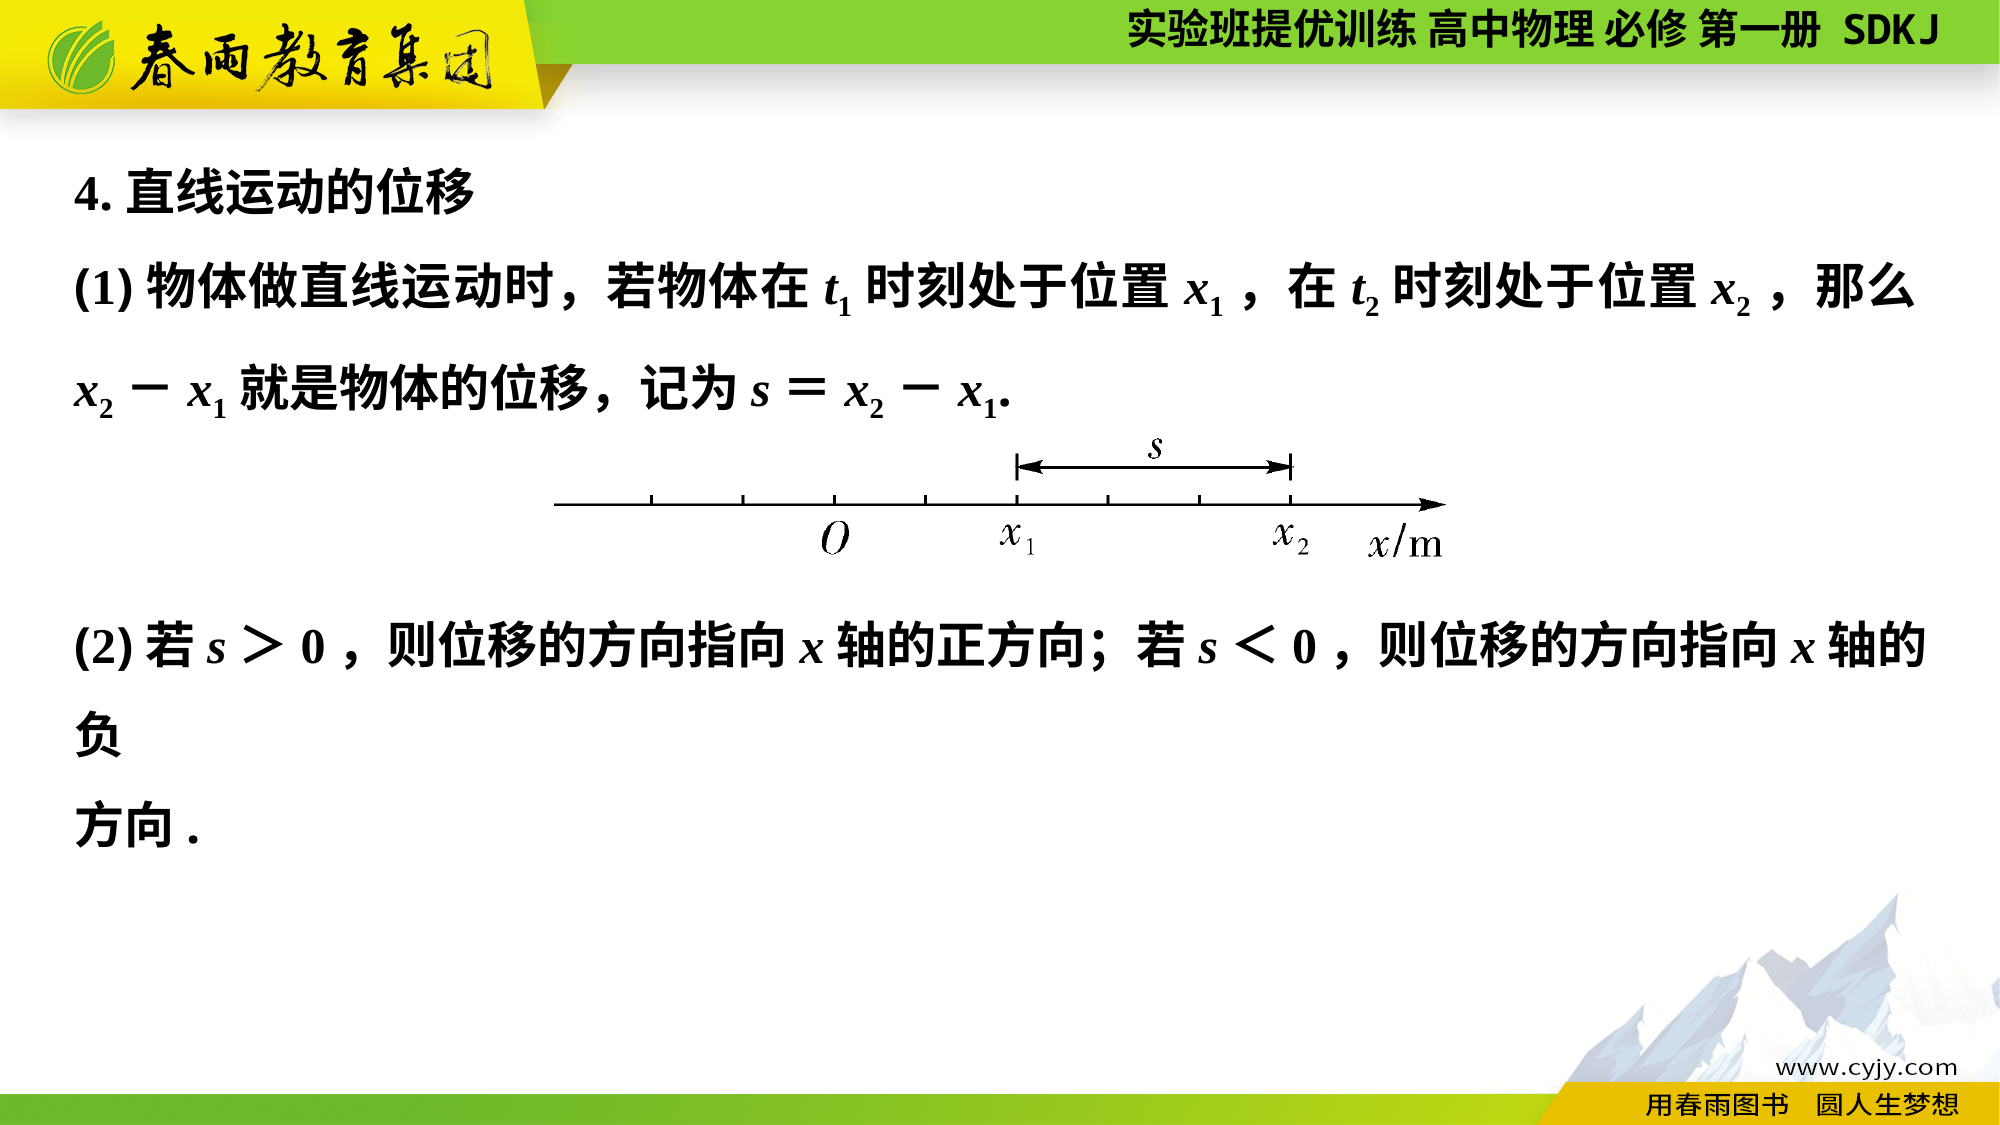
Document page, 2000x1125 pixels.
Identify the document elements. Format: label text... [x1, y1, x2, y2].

text_box (2)若s＞0，则位移的方向指向x轴的正方向；若s＜0，则位移的方向指向x轴的负 方向. [59, 575, 1944, 861]
picture [0, 0, 2000, 1125]
list 4.直线运动的位移 (1)物体做直线运动时，若物体在t1时刻处于位置x1，在t2时刻处于位置x2，那么x2－x1就是物体的位移，记为s＝x2－x1. [59, 122, 1944, 399]
